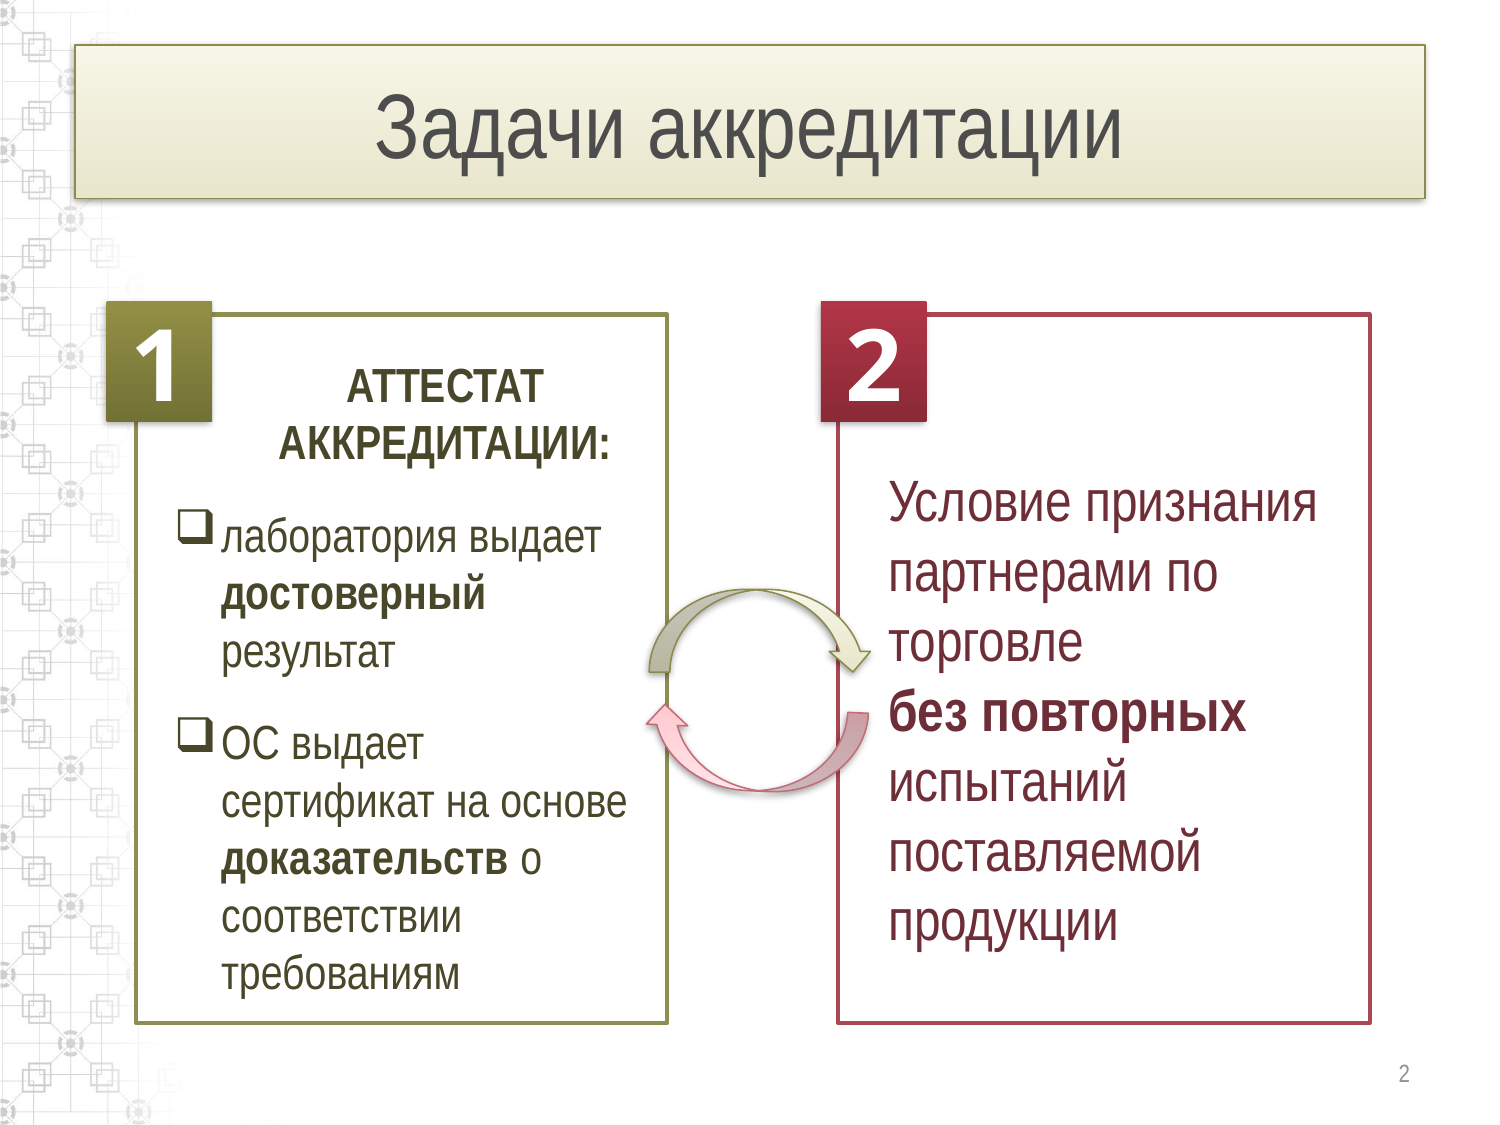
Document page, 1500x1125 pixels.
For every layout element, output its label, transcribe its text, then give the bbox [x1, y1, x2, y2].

slide_number 2 [1074, 1042, 1425, 1103]
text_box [106, 300, 668, 1075]
text_box [672, 588, 815, 659]
picture [0, 0, 1500, 1125]
text_box [672, 709, 815, 793]
title Задачи аккредитации [74, 44, 1426, 199]
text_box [820, 300, 1370, 1037]
